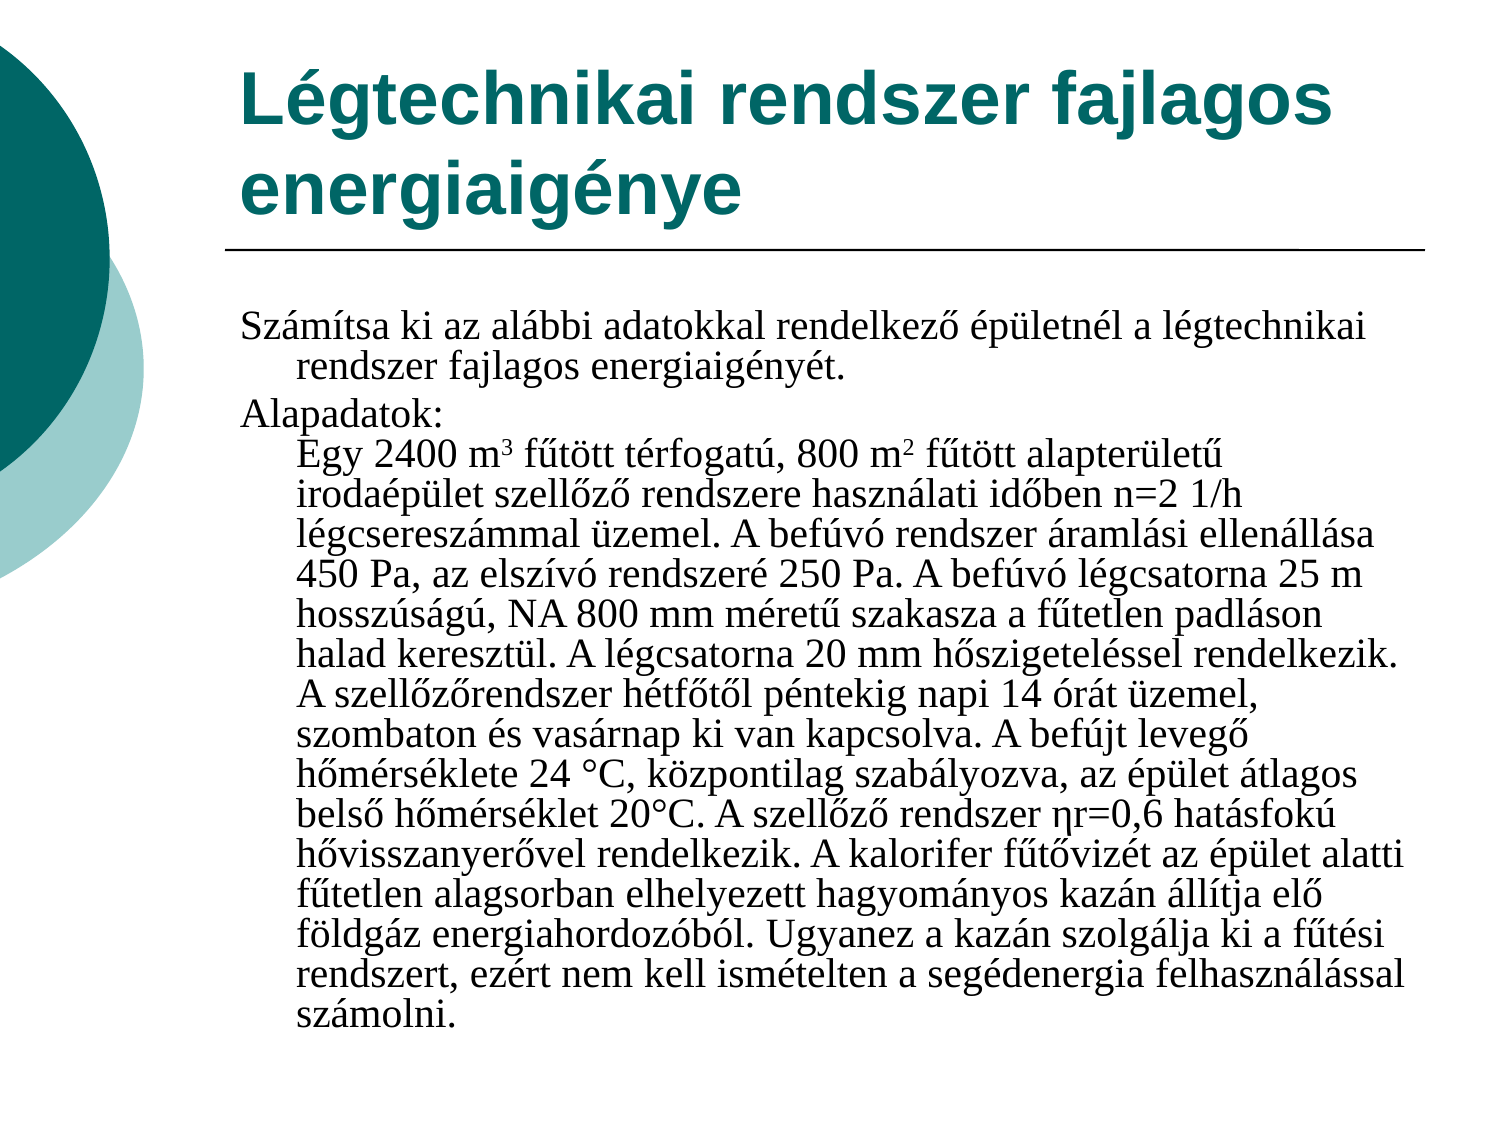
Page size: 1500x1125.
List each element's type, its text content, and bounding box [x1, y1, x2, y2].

list Számítsa ki az alábbi adatokkal rendelkező épületnél a légtechnikai rendszer fajlagos energiaigényét. Alapadatok: Egy 2400 m3 fűtött térfogatú, 800 m2 fűtött alapterületű irodaépület szellőző rendszere használati időben n=2 1/h légcsereszámmal üzemel. A befúvó rendszer áramlási ellenállása 450 Pa, az elszívó rendszeré 250 Pa. A befúvó légcsatorna 25 m hosszúságú, NA 800 mm méretű szakasza a fűtetlen padláson halad keresztül. A légcsatorna 20 mm hőszigeteléssel rendelkezik. A szellőzőrendszer hétfőtől péntekig napi 14 órát üzemel, szombaton és vasárnap ki van kapcsolva. A befújt levegő hőmérséklete 24 °C, központilag szabályozva, az épület átlagos belső hőmérséklet 20°C. A szellőző rendszer ηr=0,6 hatásfokú hővisszanyerővel rendelkezik. A kalorifer fűtővizét az épület alatti fűtetlen alagsorban elhelyezett hagyományos kazán állítja elő földgáz energiahordozóból. Ugyanez a kazán szolgálja ki a fűtési rendszert, ezért nem kell ismételten a segédenergia felhasználással számolni. [224, 299, 1424, 1083]
title Légtechnikai rendszer fajlagos energiaigénye [224, 49, 1425, 237]
